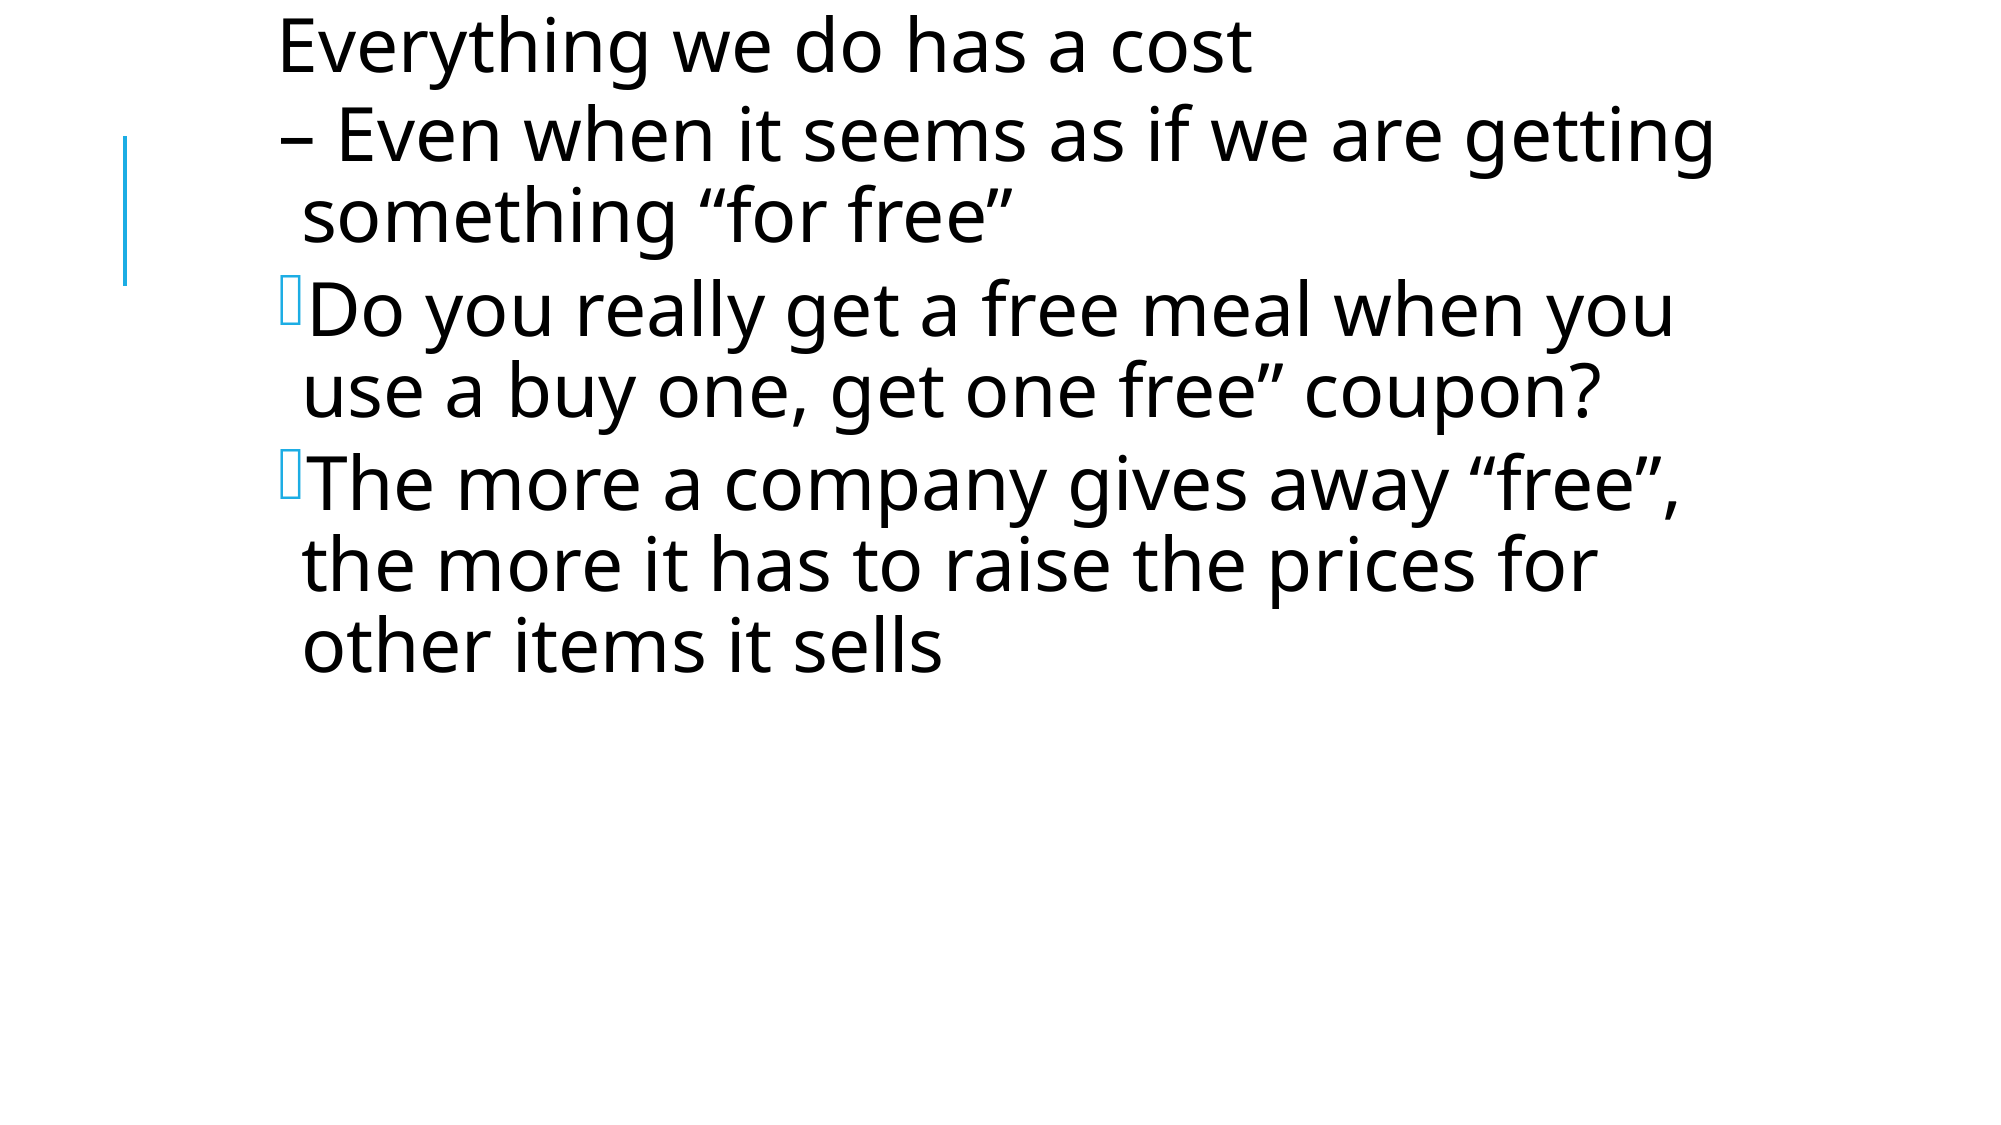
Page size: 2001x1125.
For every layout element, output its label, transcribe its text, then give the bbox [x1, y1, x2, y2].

list Everything we do has a cost – Even when it seems as if we are getting something “for free” Do you really get a free meal when you use a buy one, get one free” coupon? The more a company gives away “free”, the more it has to raise the prices for other items it sells [249, 0, 1750, 1125]
